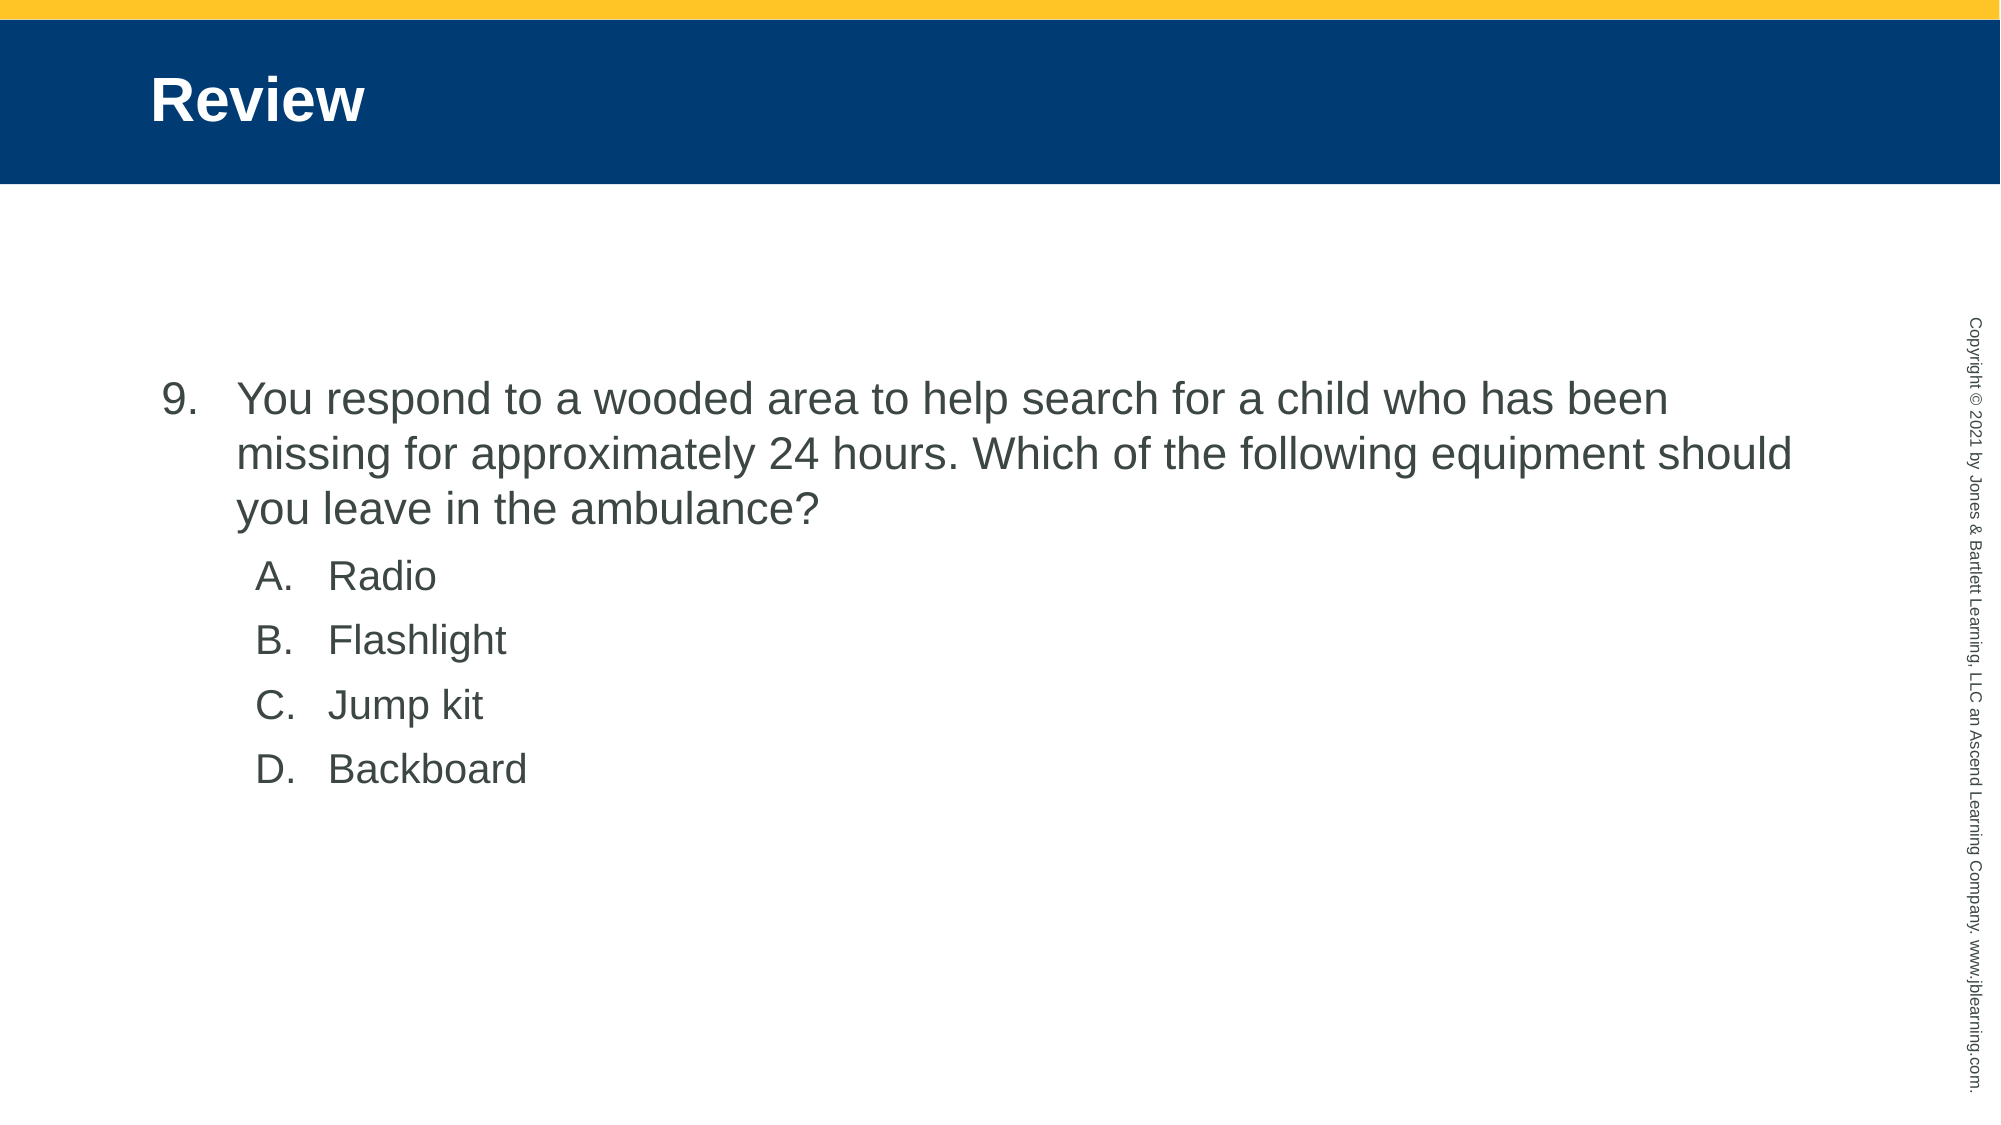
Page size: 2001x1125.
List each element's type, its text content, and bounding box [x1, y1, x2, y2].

title Review [0, 19, 2000, 185]
list You respond to a wooded area to help search for a child who has been missing for approximately 24 hours. Which of the following equipment should you leave in the ambulance? Radio Flashlight Jump kit Backboard [146, 361, 1859, 1016]
